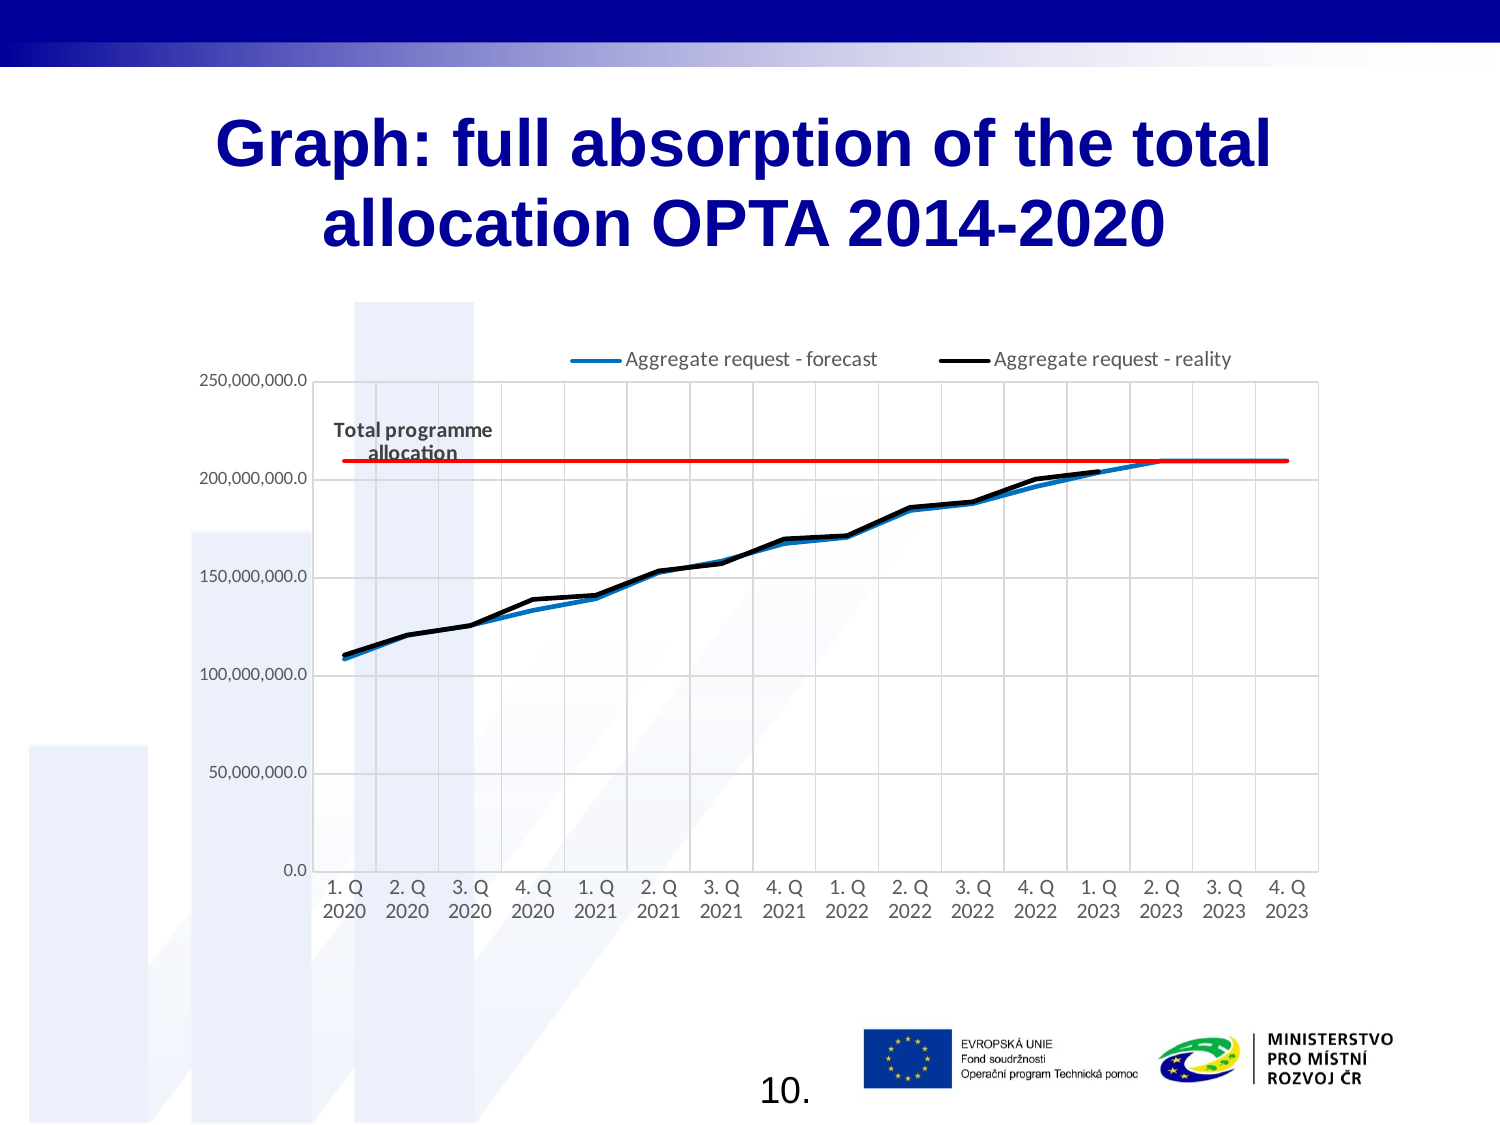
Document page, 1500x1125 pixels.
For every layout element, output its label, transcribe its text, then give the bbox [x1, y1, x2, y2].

picture [29, 302, 1412, 1125]
title Graph: full absorption of the total allocation OPTA 2014-2020 [64, 92, 1425, 258]
chart [64, 278, 1426, 1012]
text_box 10. [744, 1059, 828, 1119]
